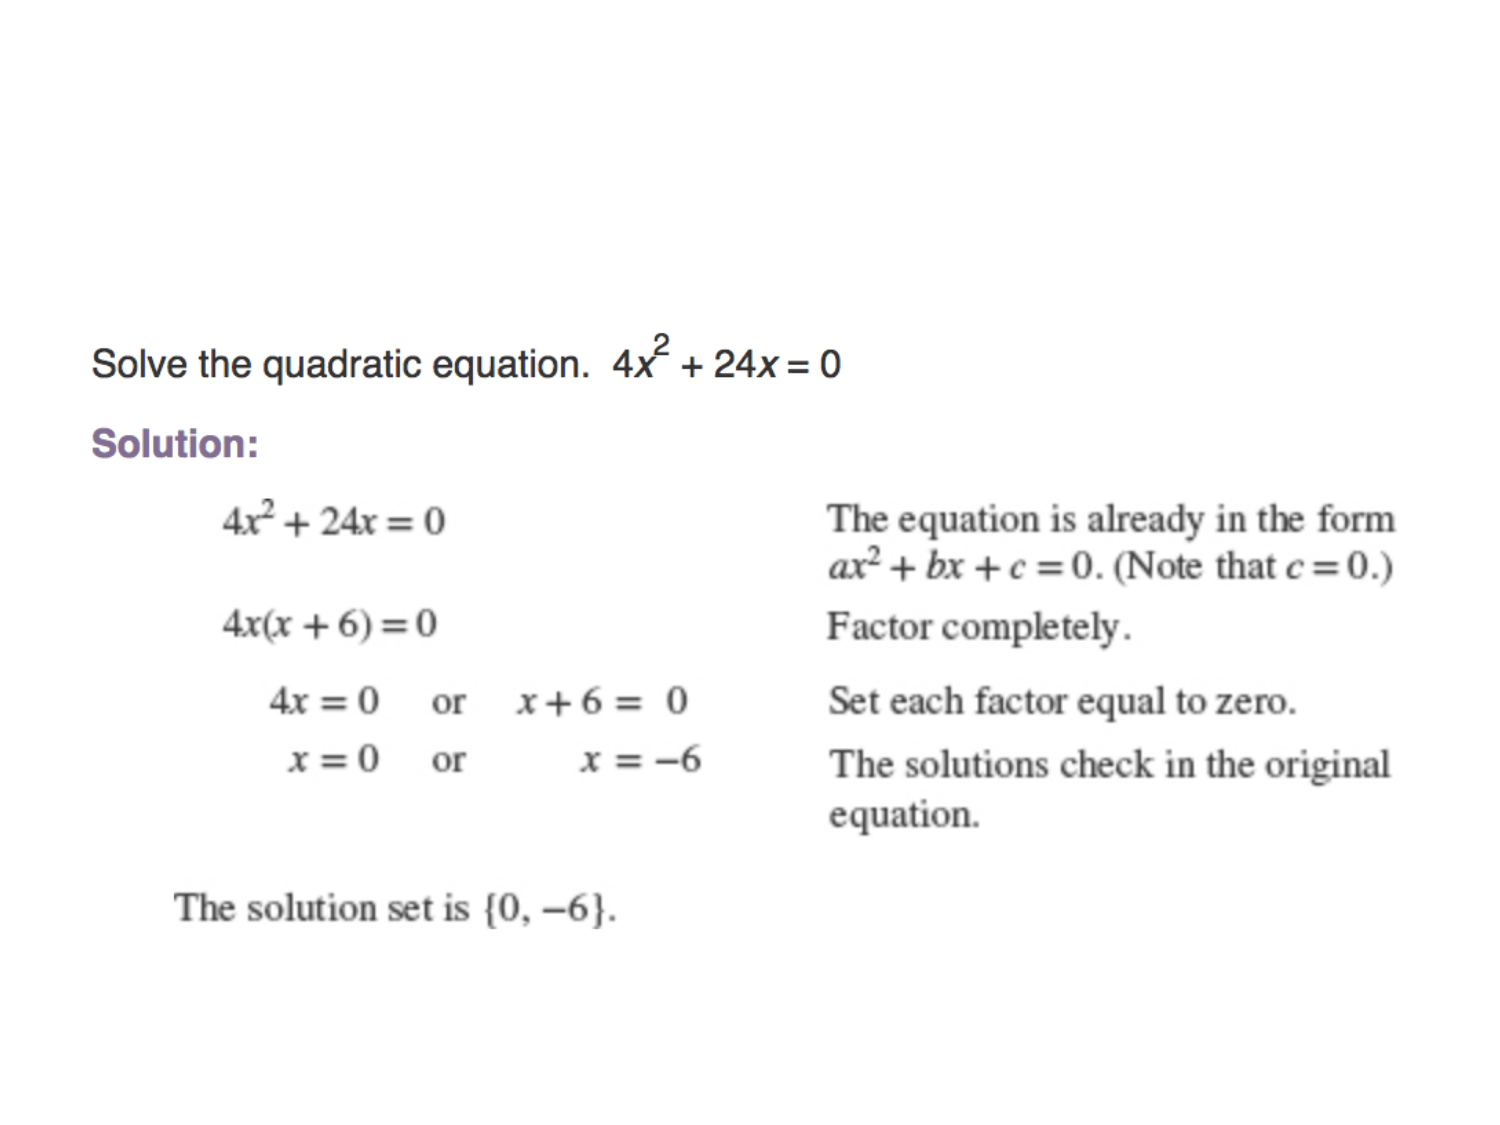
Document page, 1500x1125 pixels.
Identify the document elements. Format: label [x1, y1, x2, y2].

list [74, 262, 1426, 1006]
